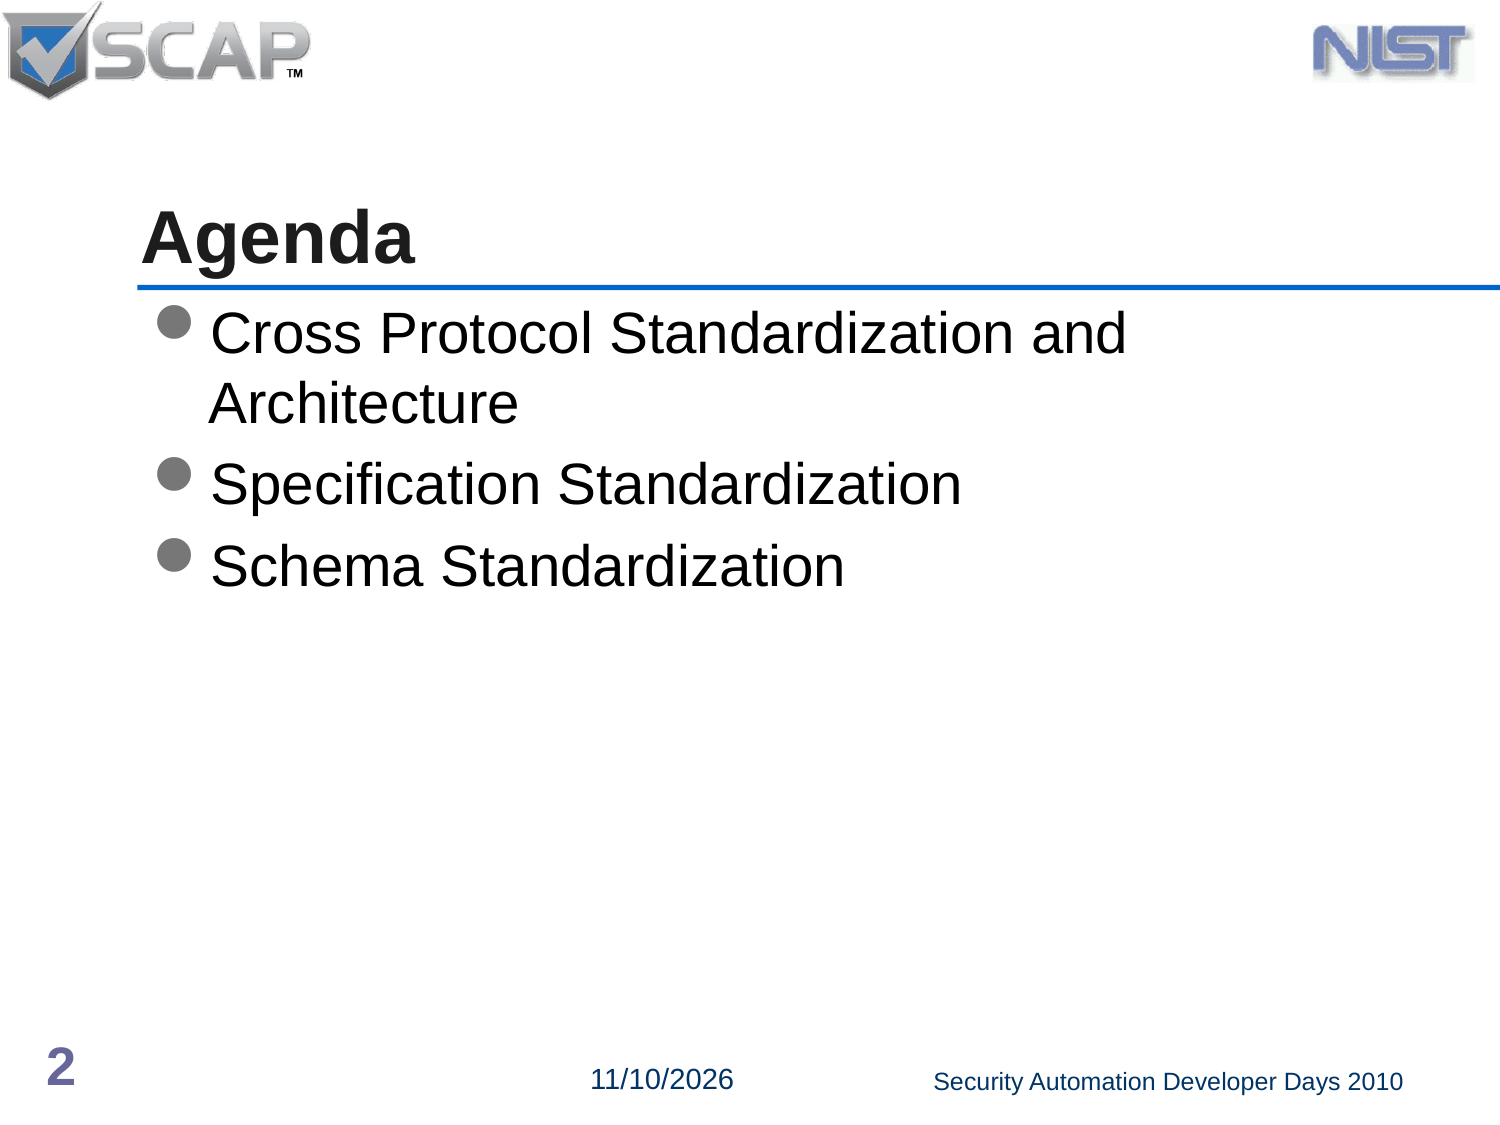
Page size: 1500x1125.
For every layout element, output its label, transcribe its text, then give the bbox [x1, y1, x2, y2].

slide_number 2 [13, 1023, 111, 1105]
title Agenda [124, 99, 1426, 288]
footer Security Automation Developer Days 2010 [912, 1024, 1426, 1104]
picture [0, 0, 313, 103]
picture [1312, 24, 1475, 83]
list Cross Protocol Standardization and Architecture Specification Standardization Schema Standardization [137, 287, 1400, 1026]
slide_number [399, 1024, 750, 1104]
